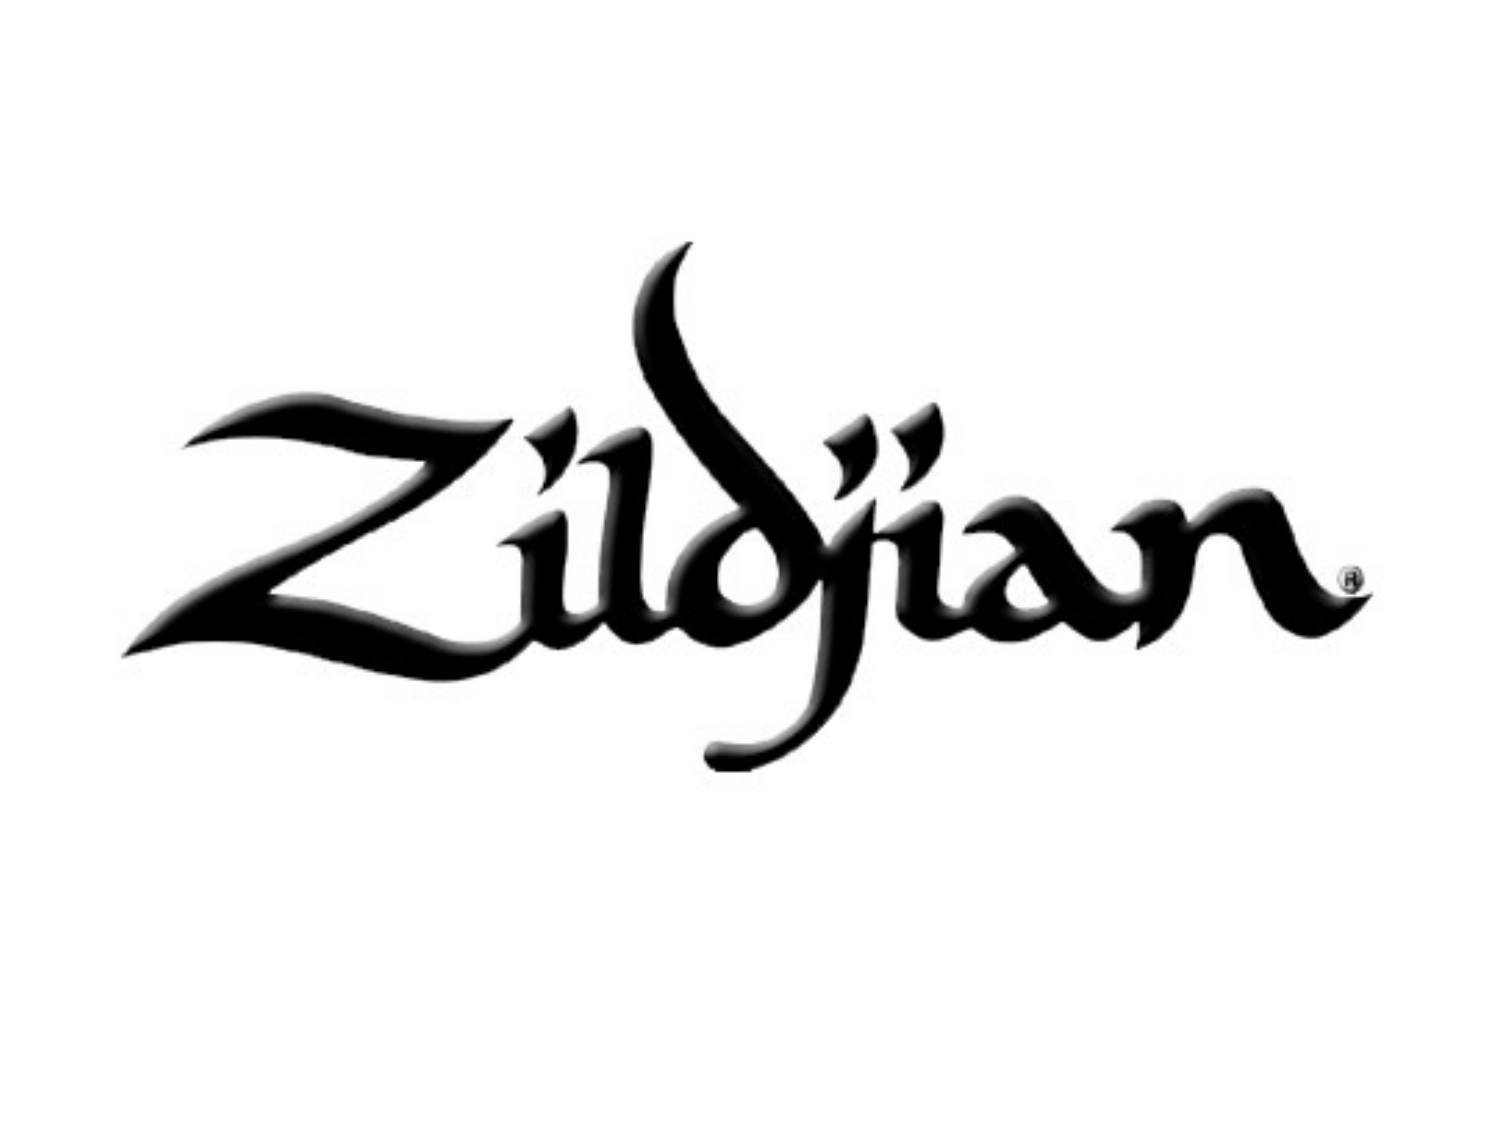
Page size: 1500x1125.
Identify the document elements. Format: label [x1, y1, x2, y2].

picture [74, 79, 1407, 968]
